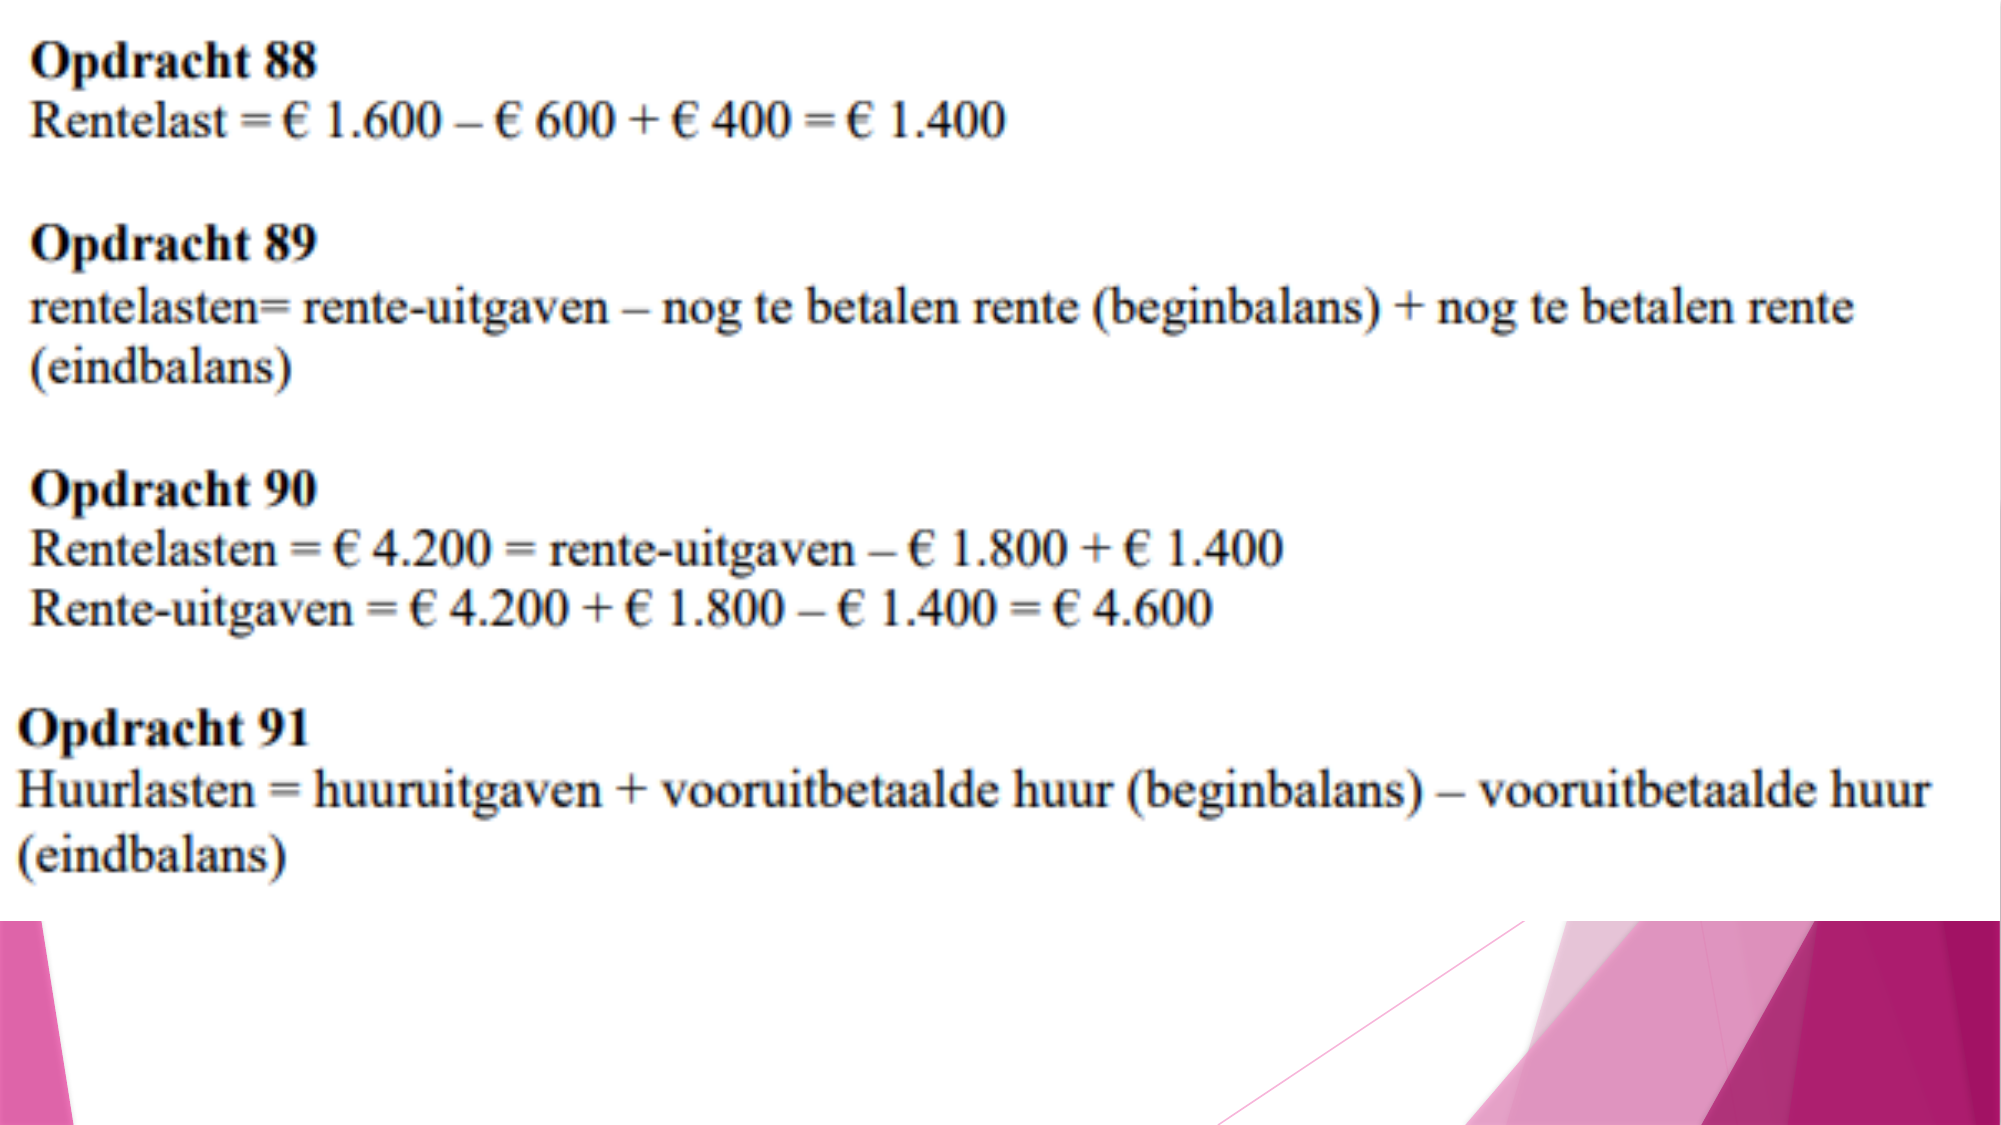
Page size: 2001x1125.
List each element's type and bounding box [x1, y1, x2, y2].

list [0, 692, 2000, 922]
picture [0, 0, 2000, 681]
